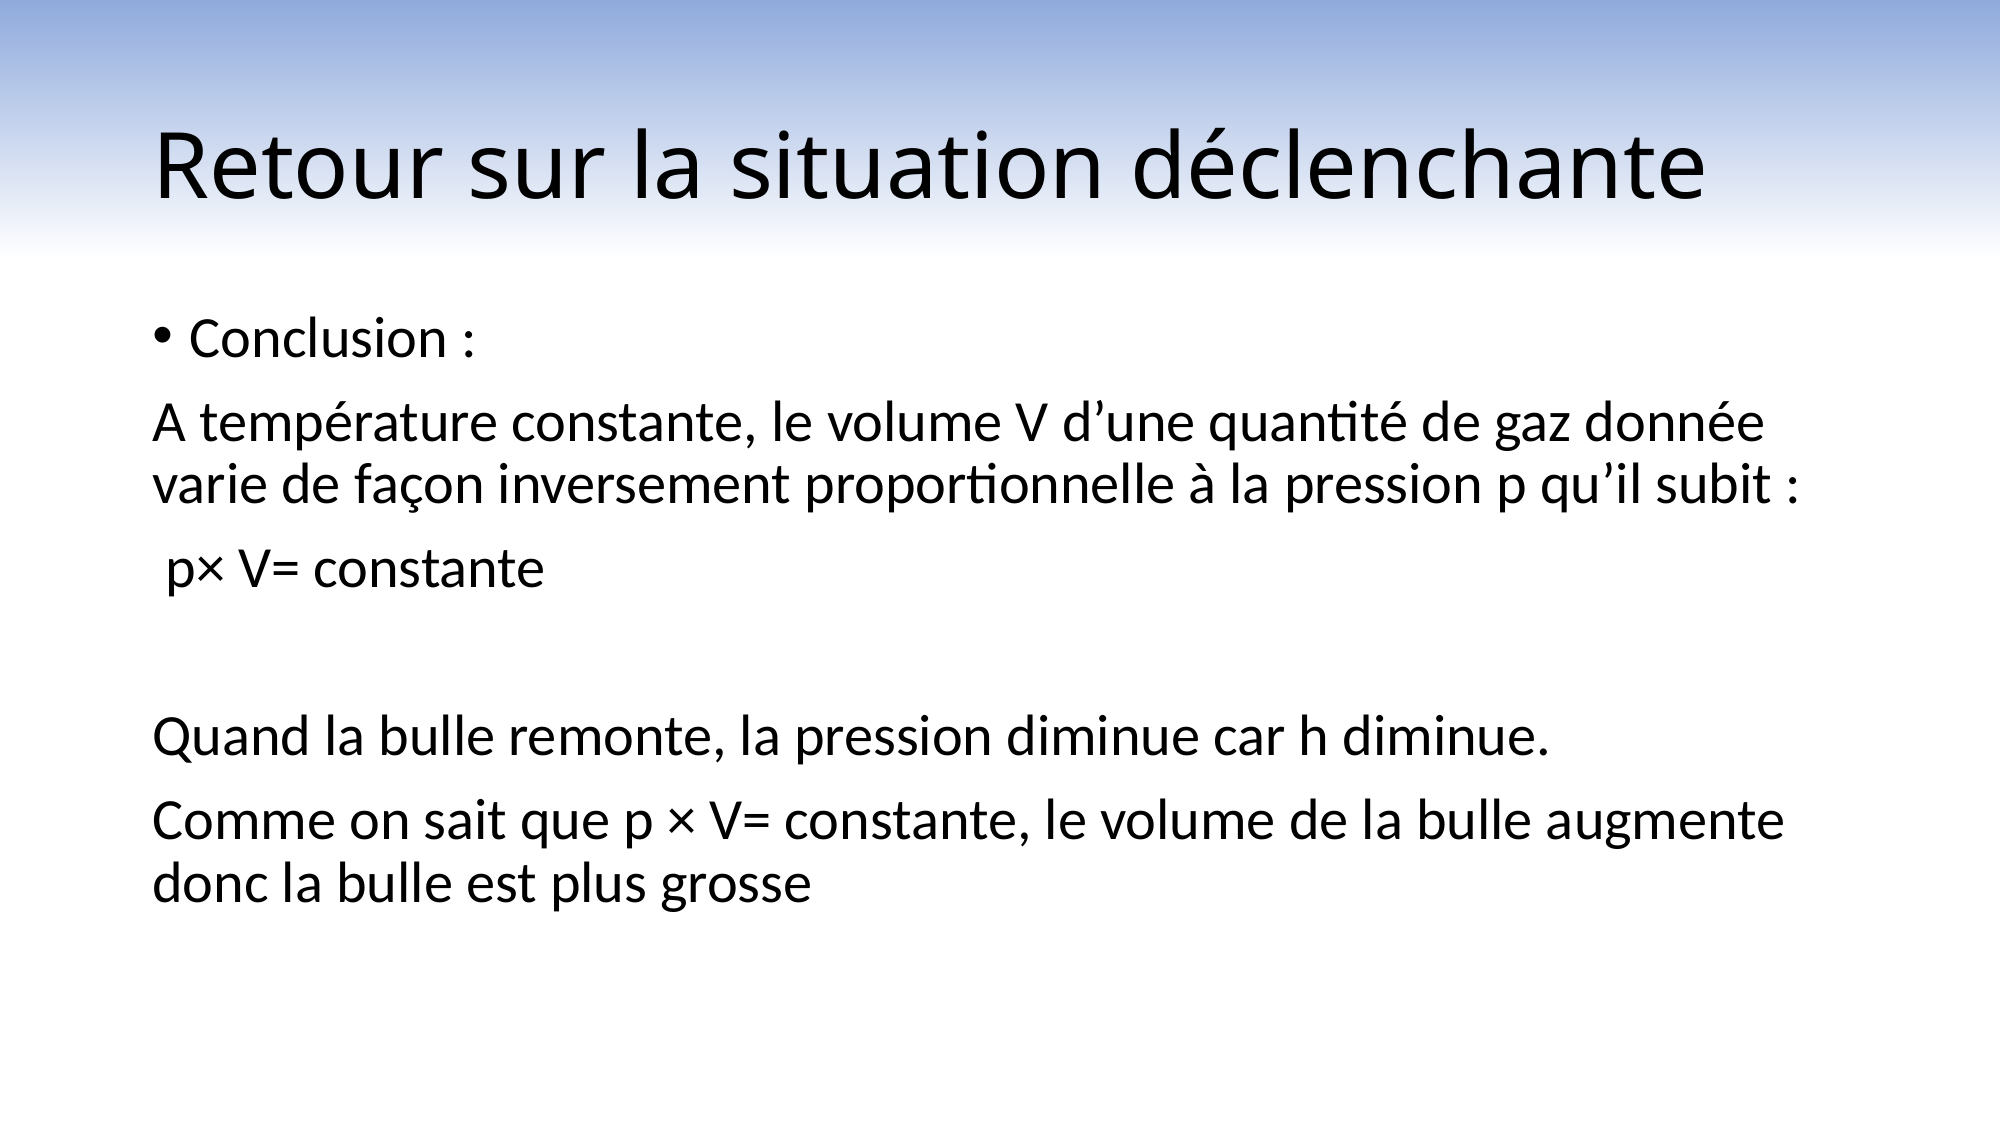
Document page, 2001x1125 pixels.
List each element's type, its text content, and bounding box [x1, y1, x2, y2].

list Conclusion : A température constante, le volume V d’une quantité de gaz donnée varie de façon inversement proportionnelle à la pression p qu’il subit : p× V= constante Quand la bulle remonte, la pression diminue car h diminue. Comme on sait que p × V= constante, le volume de la bulle augmente donc la bulle est plus grosse [137, 299, 1863, 1014]
title Retour sur la situation déclenchante [137, 59, 1863, 278]
